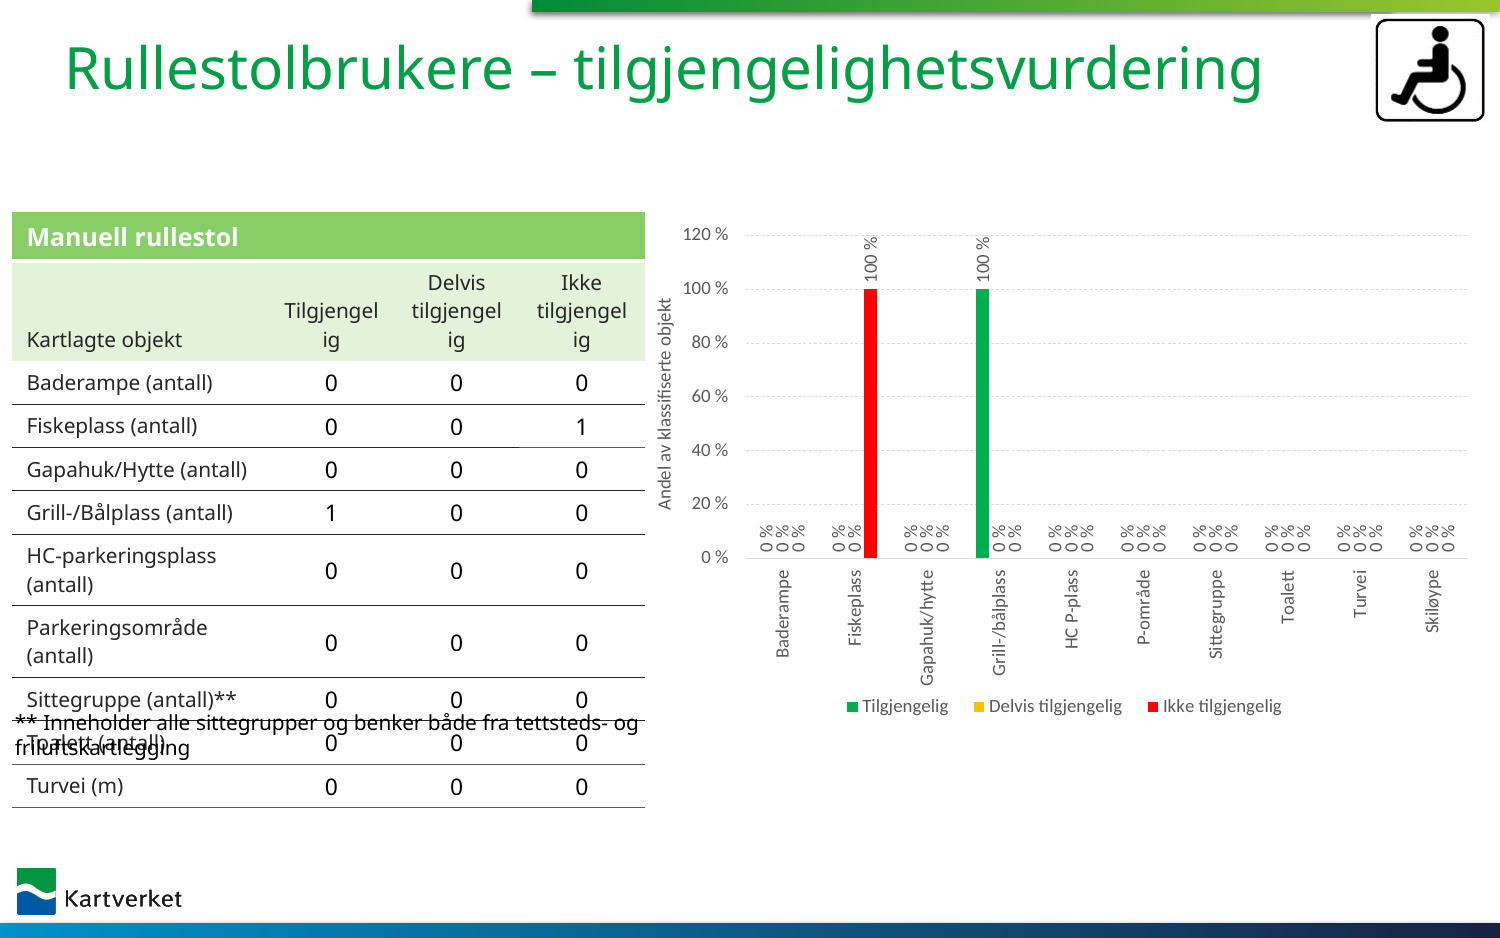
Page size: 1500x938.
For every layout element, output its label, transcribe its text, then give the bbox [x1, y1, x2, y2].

table_cell 0 [394, 768, 519, 807]
table_cell 0 [519, 448, 638, 490]
table_cell Fiskeplass (antall) [12, 405, 269, 447]
table_header Manuell rullestol [12, 212, 645, 259]
table_cell 0 [519, 606, 638, 677]
table_cell 0 [394, 448, 519, 490]
table_cell Kartlagte objekt [12, 263, 269, 361]
picture [1371, 13, 1491, 127]
table_cell HC-parkeringsplass (antall) [12, 535, 269, 605]
text_box Rullestolbrukere – tilgjengelighetsvurdering [49, 12, 1372, 109]
table_cell Gapahuk/Hytte (antall) [12, 448, 269, 490]
table_cell 0 [394, 678, 519, 702]
table_cell 0 [269, 678, 394, 702]
table_cell Grill-/Bålplass (antall) [12, 491, 269, 534]
text_box ** Inneholder alle sittegrupper og benker både fra tettsteds- og friluftskartlegging [0, 702, 745, 768]
table_cell 1 [269, 491, 394, 534]
table_cell Tilgjengelig [269, 263, 394, 361]
table_cell 0 [269, 606, 394, 677]
table_cell 0 [519, 491, 638, 534]
table_cell 0 [269, 361, 394, 404]
table_cell 0 [519, 768, 645, 807]
table_cell 0 [519, 678, 638, 702]
table_cell Turvei (m) [12, 768, 269, 807]
table_cell 0 [269, 405, 394, 447]
table_cell 0 [394, 535, 519, 605]
picture [643, 218, 1480, 728]
table_cell 0 [269, 448, 394, 490]
table_cell 0 [269, 535, 394, 605]
table_cell Baderampe (antall) [12, 361, 269, 404]
table_cell Ikke tilgjengelig [519, 263, 638, 361]
table_cell Delvis tilgjengelig [394, 263, 519, 361]
table_cell 0 [394, 491, 519, 534]
table_cell 1 [519, 405, 638, 447]
table_cell 0 [519, 361, 638, 404]
table_cell 0 [394, 606, 519, 677]
table_cell 0 [394, 405, 519, 447]
table_cell Sittegruppe (antall)** [12, 678, 269, 702]
table_cell 0 [519, 535, 638, 605]
table_cell 0 [394, 361, 519, 404]
table_cell Parkeringsområde (antall) [12, 606, 269, 677]
table_cell 0 [269, 768, 394, 807]
